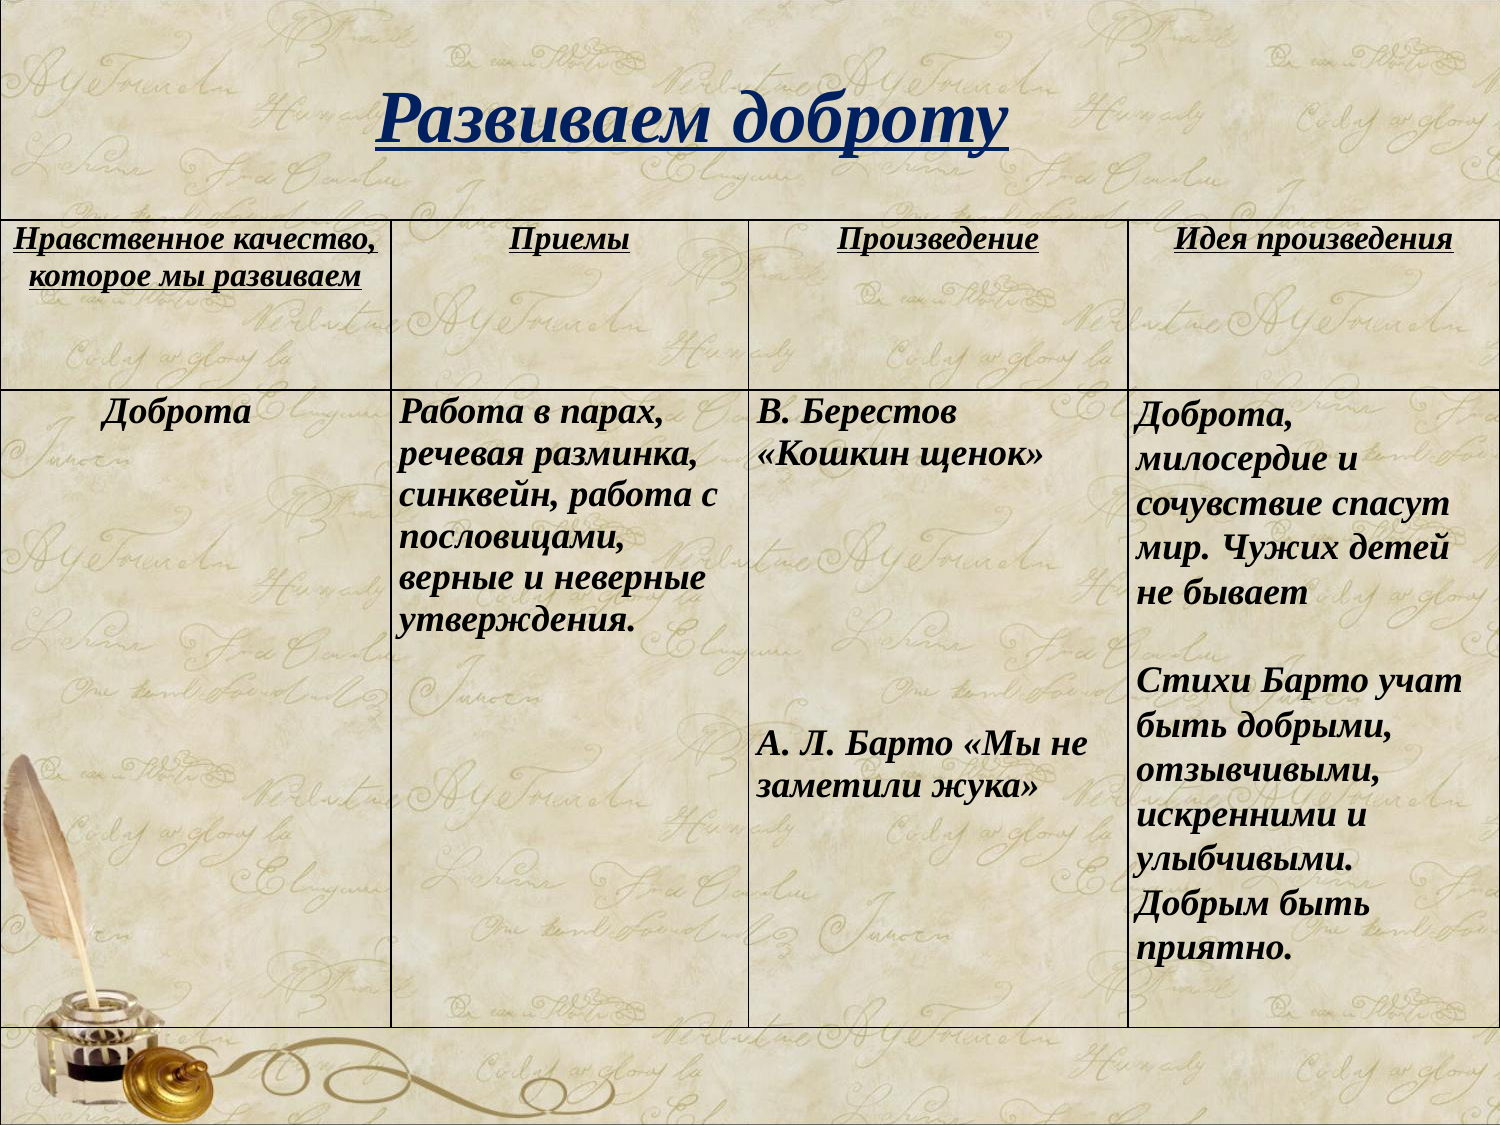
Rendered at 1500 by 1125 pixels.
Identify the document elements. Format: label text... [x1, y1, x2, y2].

picture [0, 1028, 1500, 1125]
table_cell Доброта [1, 391, 390, 1027]
picture [0, 0, 1500, 219]
table_header Нравственное качество, которое мы развиваем [1, 221, 390, 389]
table_header Идея произведения [1129, 221, 1499, 389]
text_box Развиваем доброту [360, 60, 1105, 166]
table_header Приемы [392, 221, 748, 389]
table_header Произведение [749, 221, 1127, 389]
table_cell Доброта, милосердие и сочувствие спасут мир. Чужих детей не бывает Стихи Барто учат быть добрыми, отзывчивыми, искренними и улыбчивыми. Добрым быть приятно. [1129, 391, 1499, 1027]
table_cell Работа в парах, речевая разминка, синквейн, работа с пословицами, верные и неверные утверждения. [392, 391, 748, 1027]
table_cell В. Берестов «Кошкин щенок» А. Л. Барто «Мы не заметили жука» [749, 391, 1127, 1027]
